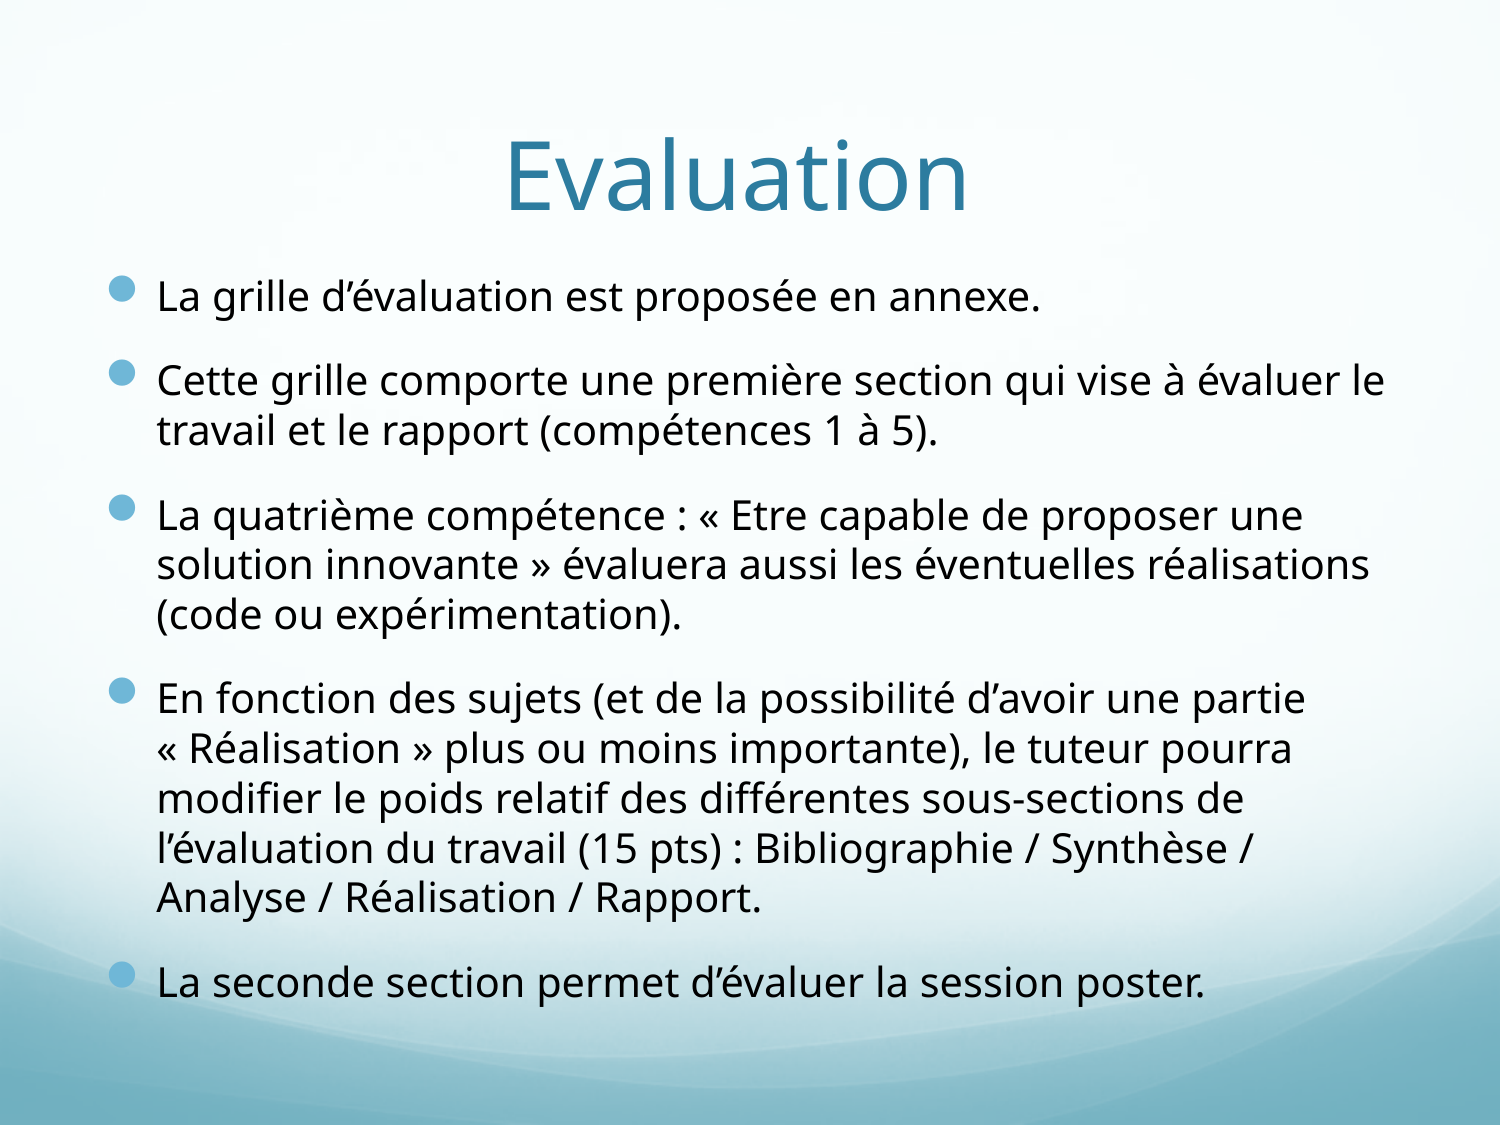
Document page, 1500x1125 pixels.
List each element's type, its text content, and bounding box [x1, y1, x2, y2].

title Evaluation [90, 17, 1410, 237]
list La grille d’évaluation est proposée en annexe. Cette grille comporte une première section qui vise à évaluer le travail et le rapport (compétences 1 à 5). La quatrième compétence : « Etre capable de proposer une solution innovante » évaluera aussi les éventuelles réalisations (code ou expérimentation). En fonction des sujets (et de la possibilité d’avoir une partie « Réalisation » plus ou moins importante), le tuteur pourra modifier le poids relatif des différentes sous-sections de l’évaluation du travail (15 pts) : Bibliographie / Synthèse / Analyse / Réalisation / Rapport. La seconde section permet d’évaluer la session poster. [90, 262, 1410, 1019]
